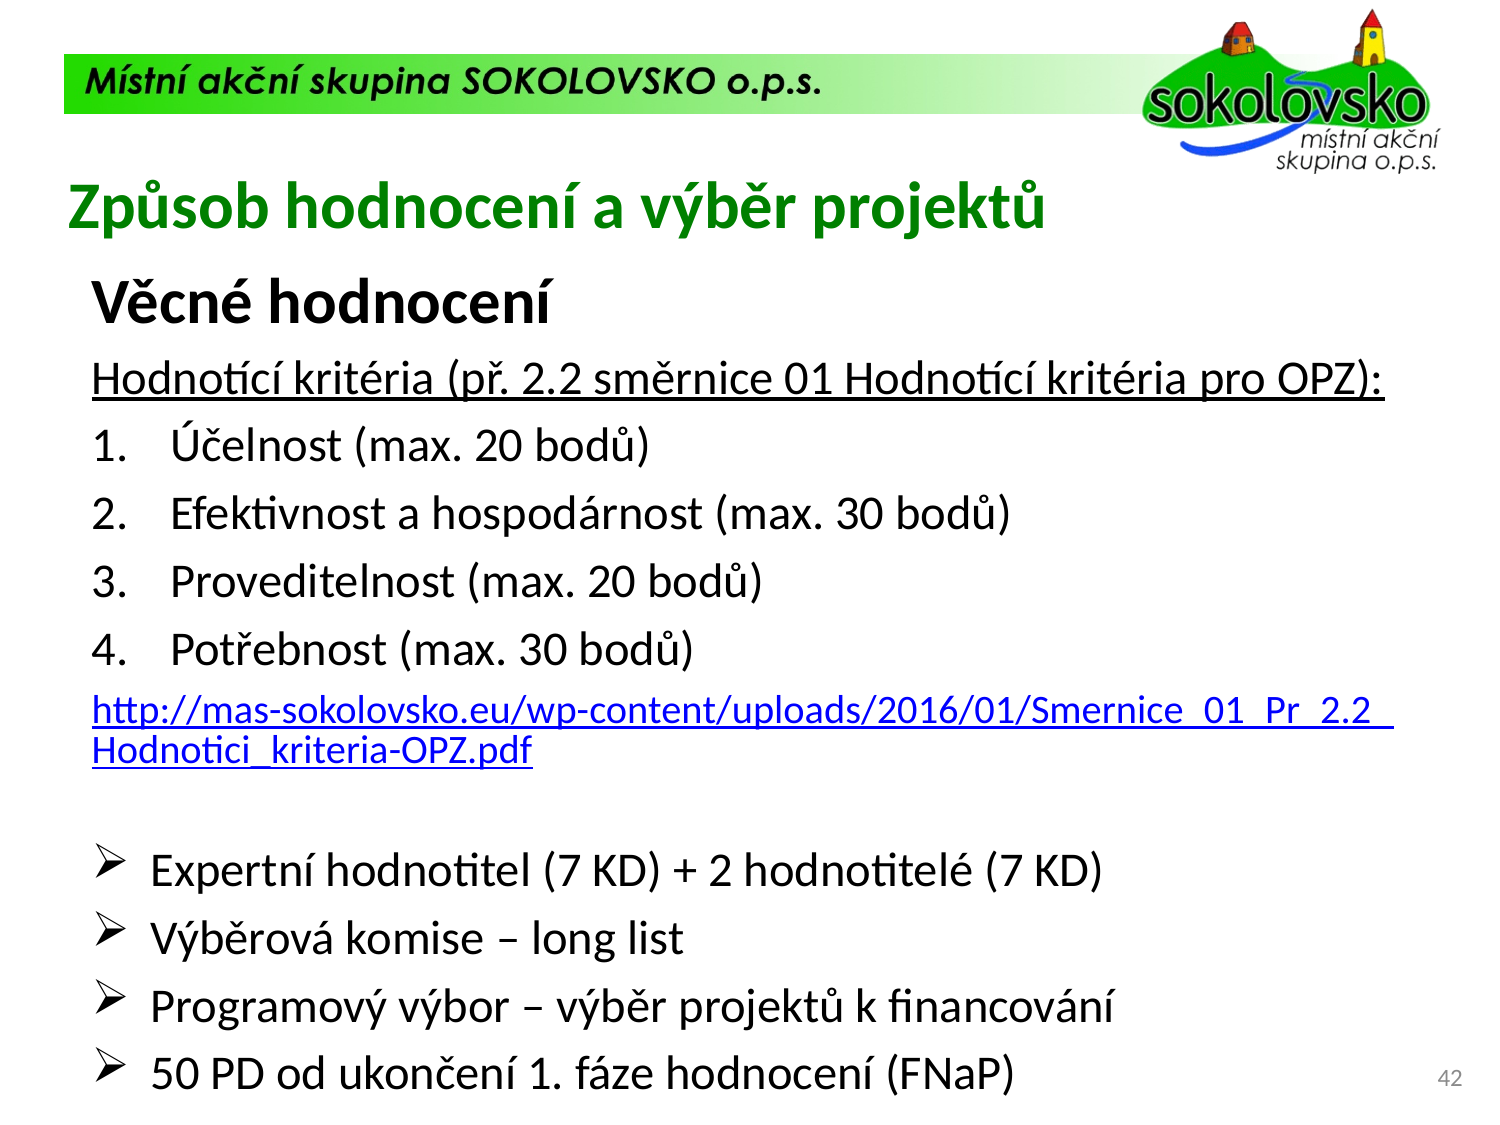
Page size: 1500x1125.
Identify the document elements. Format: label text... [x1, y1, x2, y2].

list Věcné hodnocení Hodnotící kritéria (př. 2.2 směrnice 01 Hodnotící kritéria pro OPZ): Účelnost (max. 20 bodů) Efektivnost a hospodárnost (max. 30 bodů) Proveditelnost (max. 20 bodů) Potřebnost (max. 30 bodů) http://mas-sokolovsko.eu/wp-content/uploads/2016/01/Smernice_01_Pr_2.2_Hodnotici_kriteria-OPZ.pdf Expertní hodnotitel (7 KD) + 2 hodnotitelé (7 KD) Výběrová komise – long list Programový výbor – výběr projektů k financování 50 PD od ukončení 1. fáze hodnocení (FNaP) [76, 250, 1424, 1083]
title Způsob hodnocení a výběr projektů [53, 137, 1404, 268]
slide_number 42 [1128, 1046, 1478, 1107]
picture [64, 0, 1455, 197]
